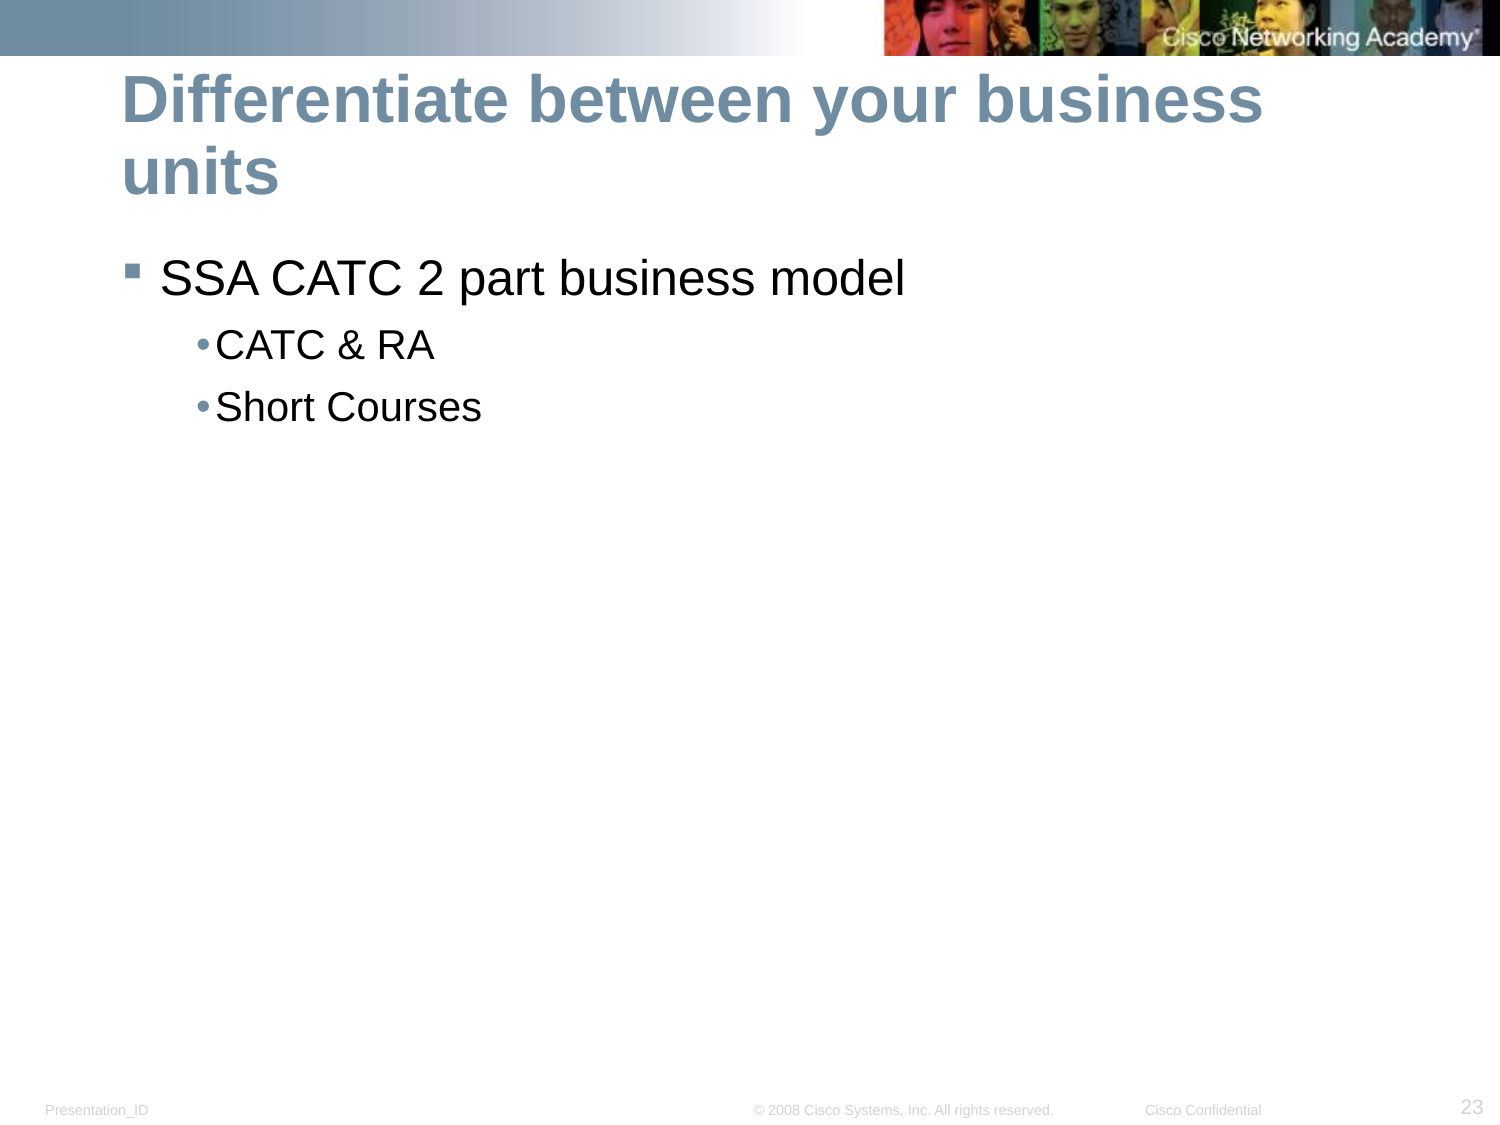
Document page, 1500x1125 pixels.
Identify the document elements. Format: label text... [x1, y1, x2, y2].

title Differentiate between your business units [107, 77, 1444, 216]
picture [0, 0, 1500, 56]
list SSA CATC 2 part business model CATC & RA Short Courses [107, 243, 1411, 1071]
